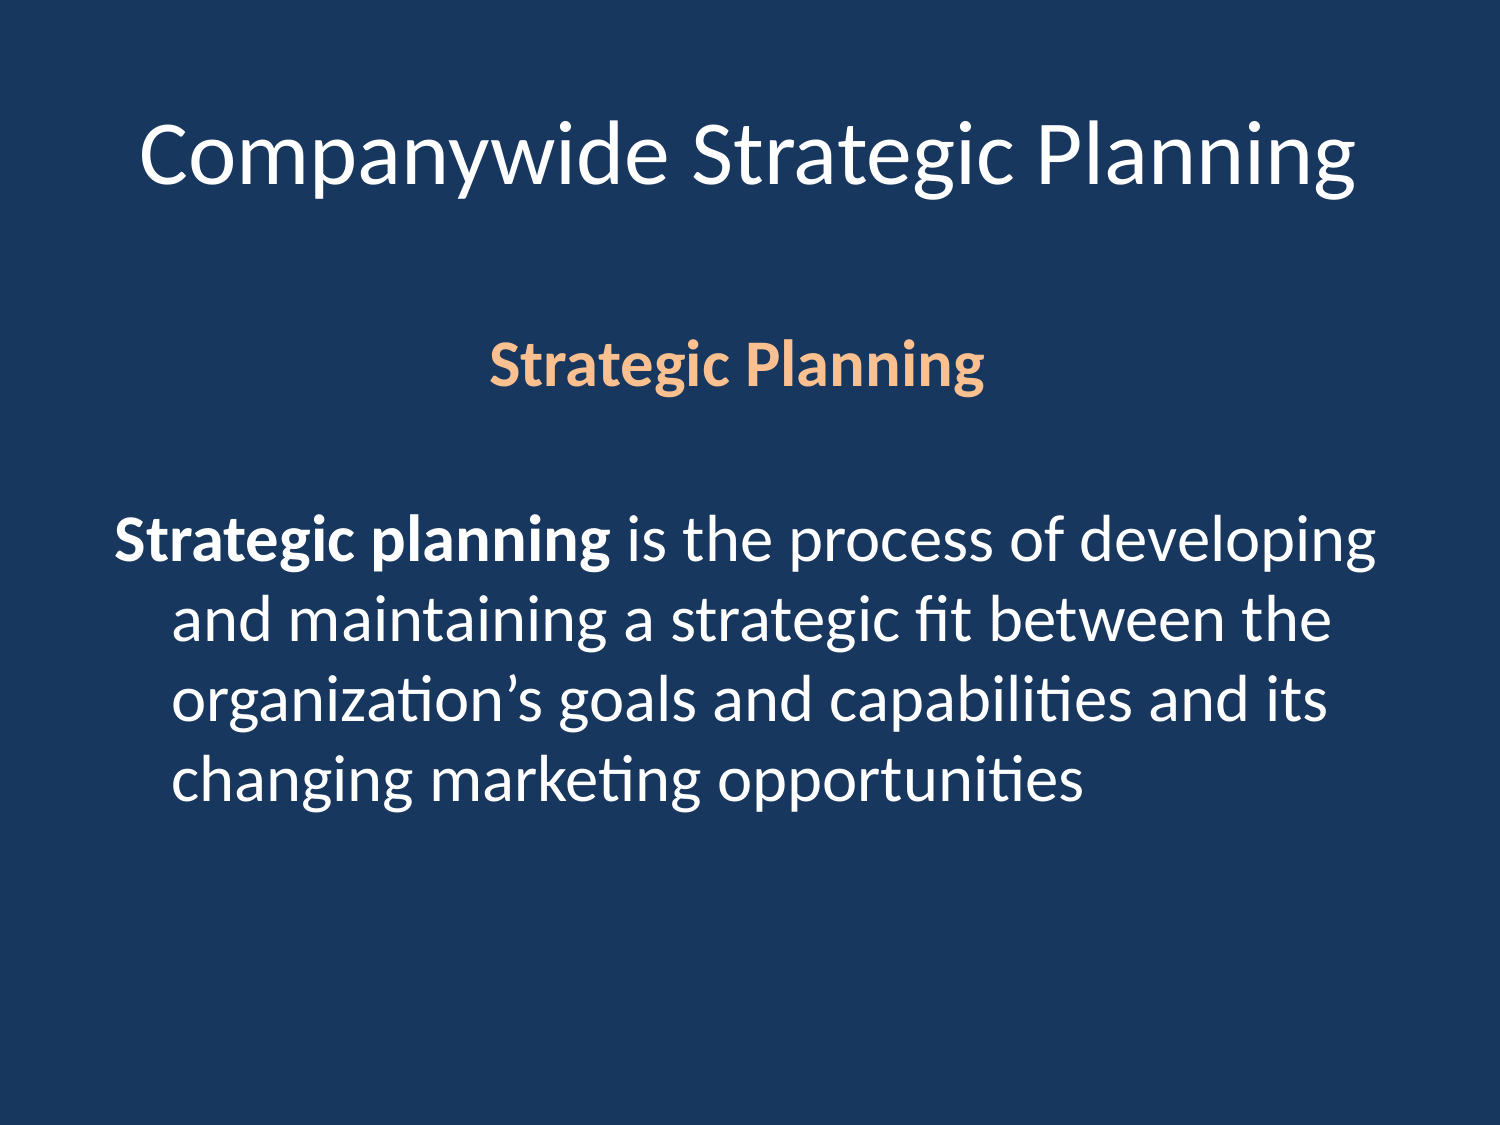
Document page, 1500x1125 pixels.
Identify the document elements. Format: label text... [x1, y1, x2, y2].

text_box Companywide Strategic Planning [111, 85, 1387, 274]
text_box Strategic Planning [150, 312, 1325, 375]
text_box Strategic planning is the process of developing and maintaining a strategic fit between the organization’s goals and capabilities and its changing marketing opportunities [99, 487, 1441, 1025]
